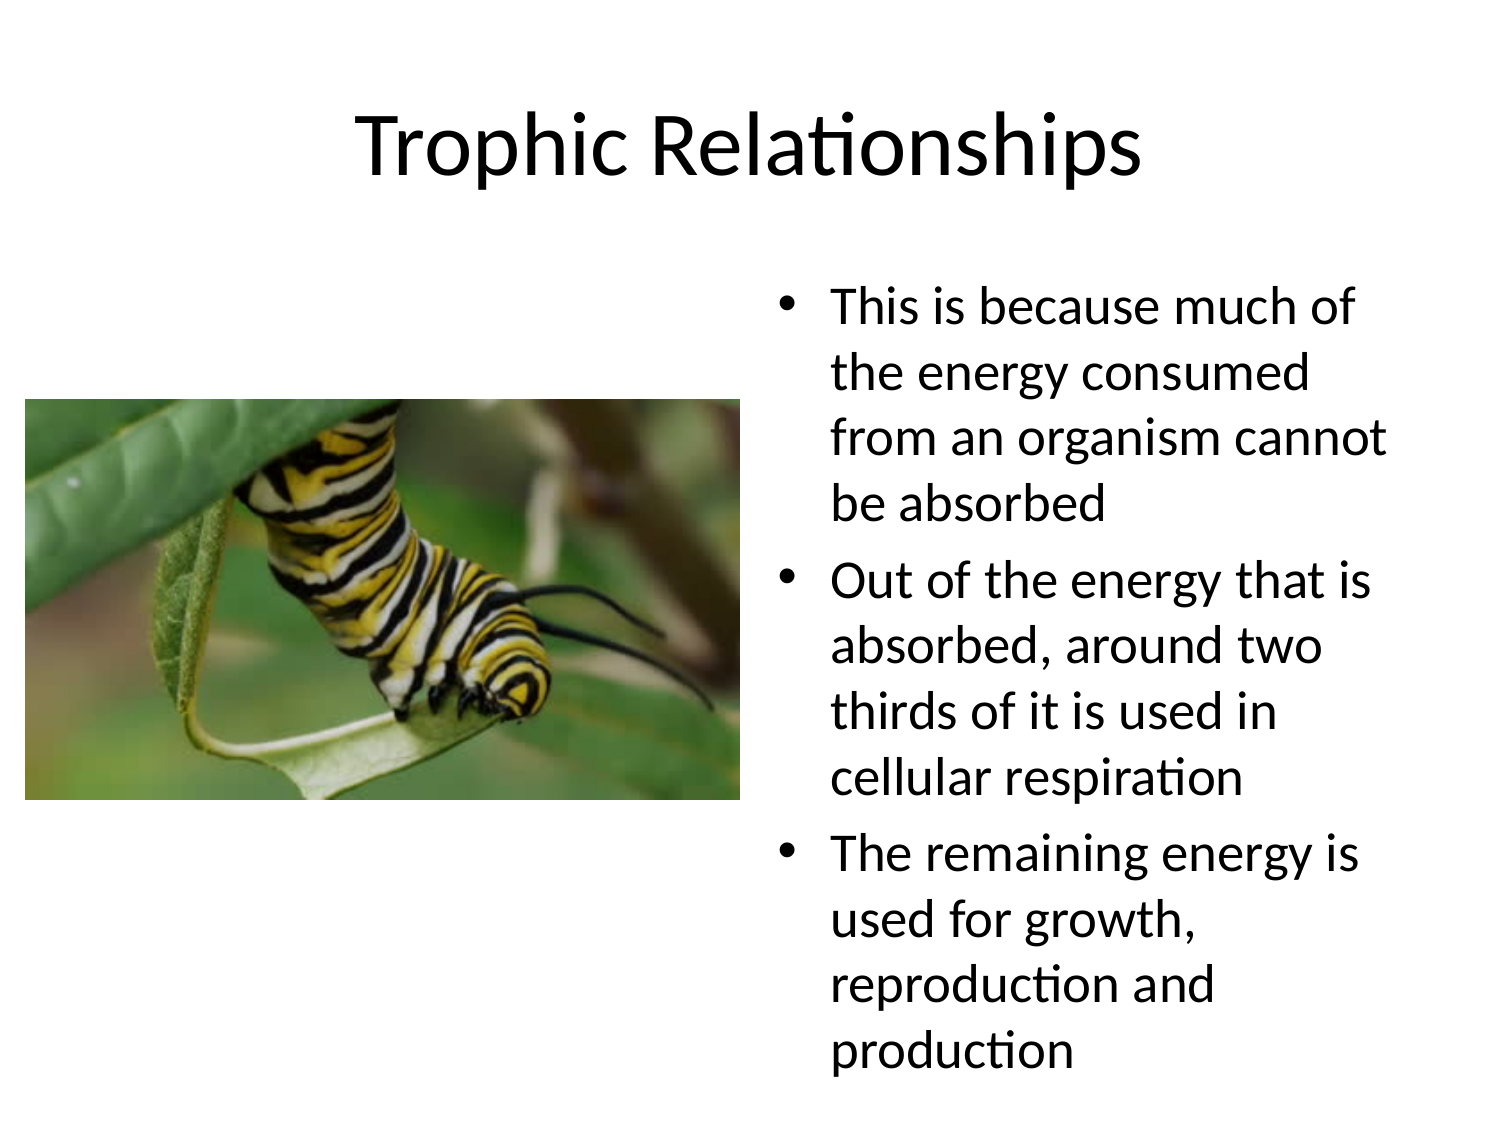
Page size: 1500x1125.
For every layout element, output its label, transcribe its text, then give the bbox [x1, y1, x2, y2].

title Trophic Relationships [75, 45, 1425, 233]
list This is because much of the energy consumed from an organism cannot be absorbed Out of the energy that is absorbed, around two thirds of it is used in cellular respiration The remaining energy is used for growth, reproduction and production [762, 262, 1425, 1088]
picture [25, 399, 740, 801]
